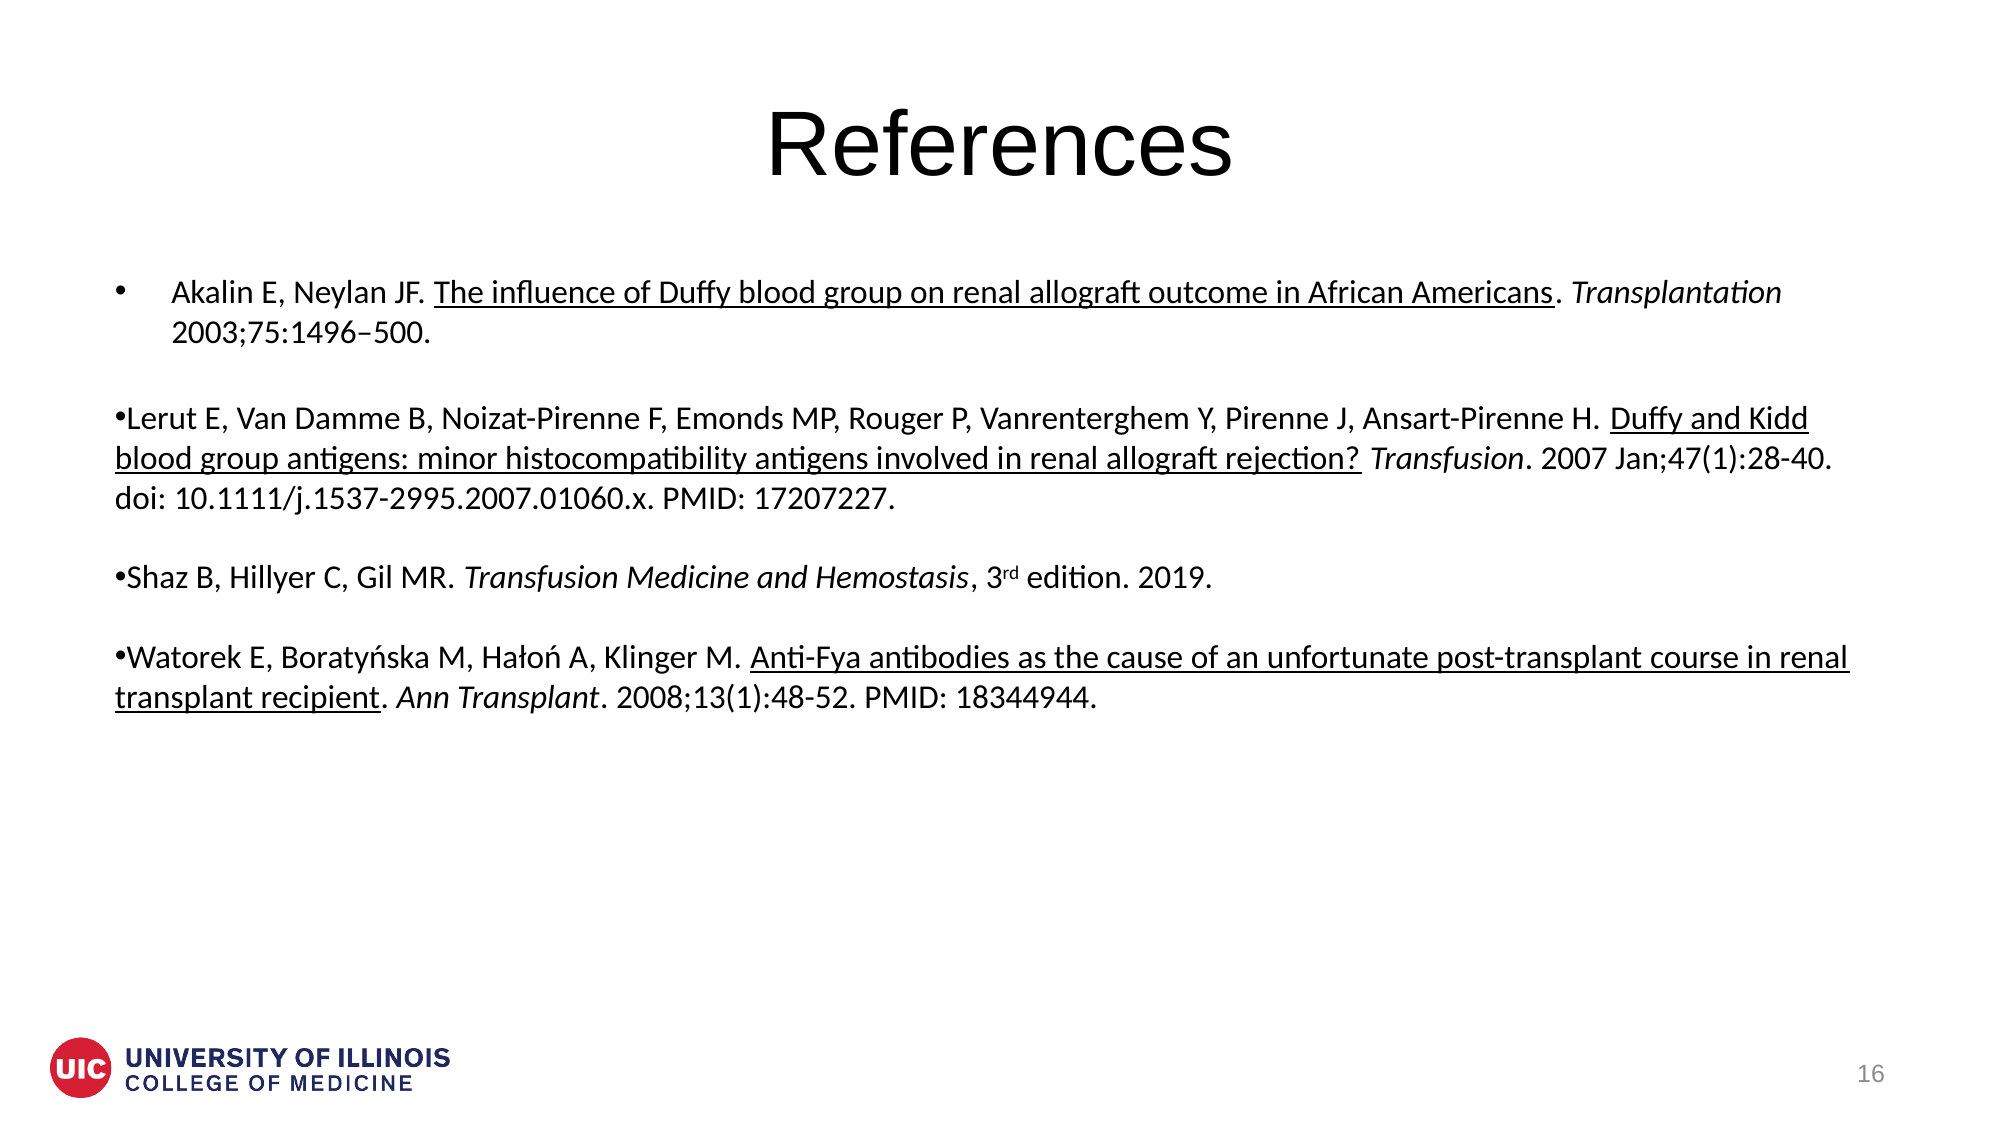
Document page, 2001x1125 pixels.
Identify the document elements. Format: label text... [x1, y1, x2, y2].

title References [99, 45, 1900, 233]
list Akalin E, Neylan JF. The influence of Duffy blood group on renal allograft outcome in African Americans. Transplantation 2003;75:1496–500. Lerut E, Van Damme B, Noizat-Pirenne F, Emonds MP, Rouger P, Vanrenterghem Y, Pirenne J, Ansart-Pirenne H. Duffy and Kidd blood group antigens: minor histocompatibility antigens involved in renal allograft rejection? Transfusion. 2007 Jan;47(1):28-40. doi: 10.1111/j.1537-2995.2007.01060.x. PMID: 17207227. Shaz B, Hillyer C, Gil MR. Transfusion Medicine and Hemostasis, 3rd edition. 2019. Watorek E, Boratyńska M, Hałoń A, Klinger M. Anti-Fya antibodies as the cause of an unfortunate post-transplant course in renal transplant recipient. Ann Transplant. 2008;13(1):48-52. PMID: 18344944. [99, 262, 1900, 1005]
picture [50, 1037, 450, 1098]
slide_number 16 [1433, 1042, 1900, 1103]
